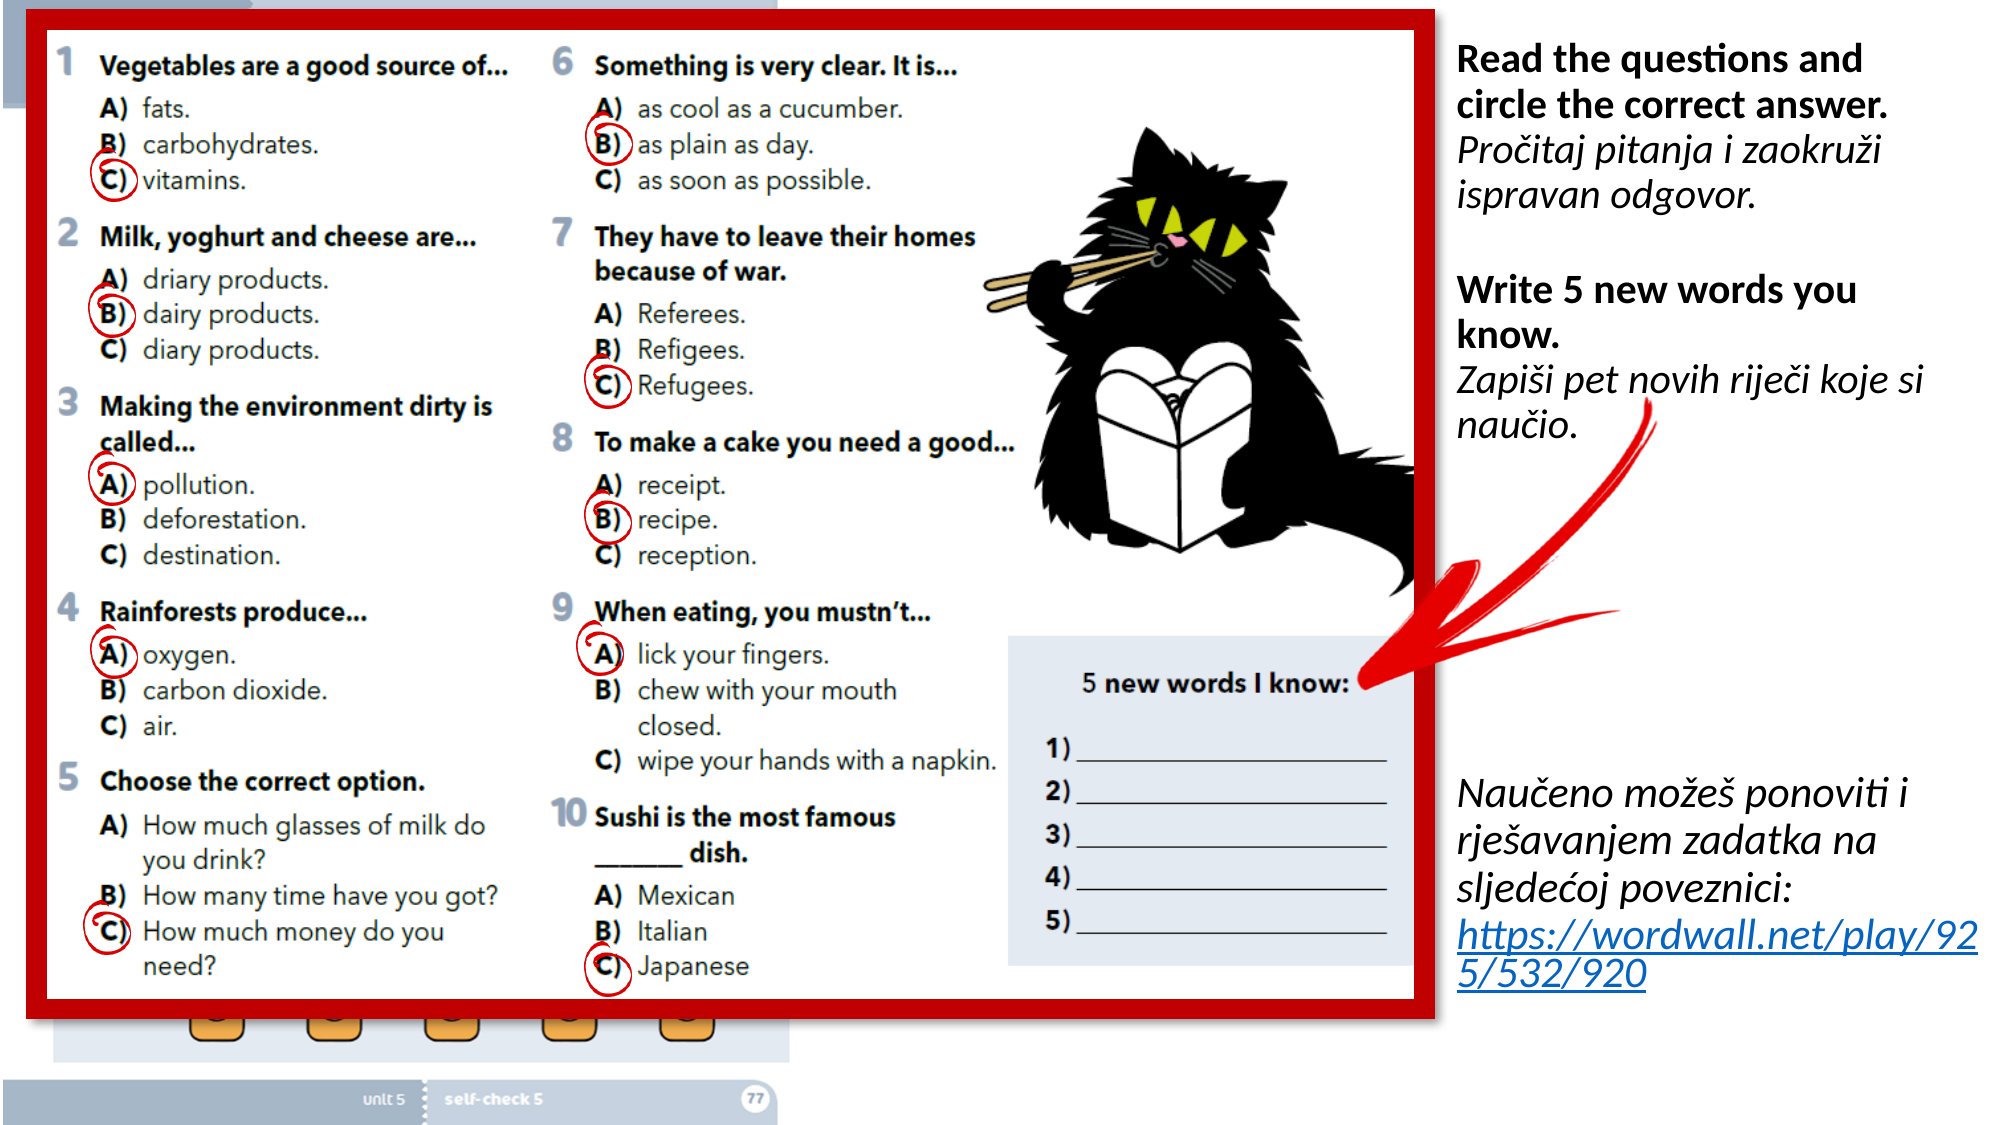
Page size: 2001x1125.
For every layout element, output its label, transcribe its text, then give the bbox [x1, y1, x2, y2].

text_box Write 5 new words you know. Zapiši pet novih riječi koje si naučio. [1441, 260, 1945, 762]
picture [3, 0, 1771, 1125]
text_box Read the questions and circle the correct answer. Pročitaj pitanja i zaokruži ispravan odgovor. [1446, 29, 1967, 261]
text_box Naučeno možeš ponoviti i rješavanjem zadatka na sljedećoj poveznici: https://wordwall.net/play/925/532/920 [1441, 762, 1997, 1125]
